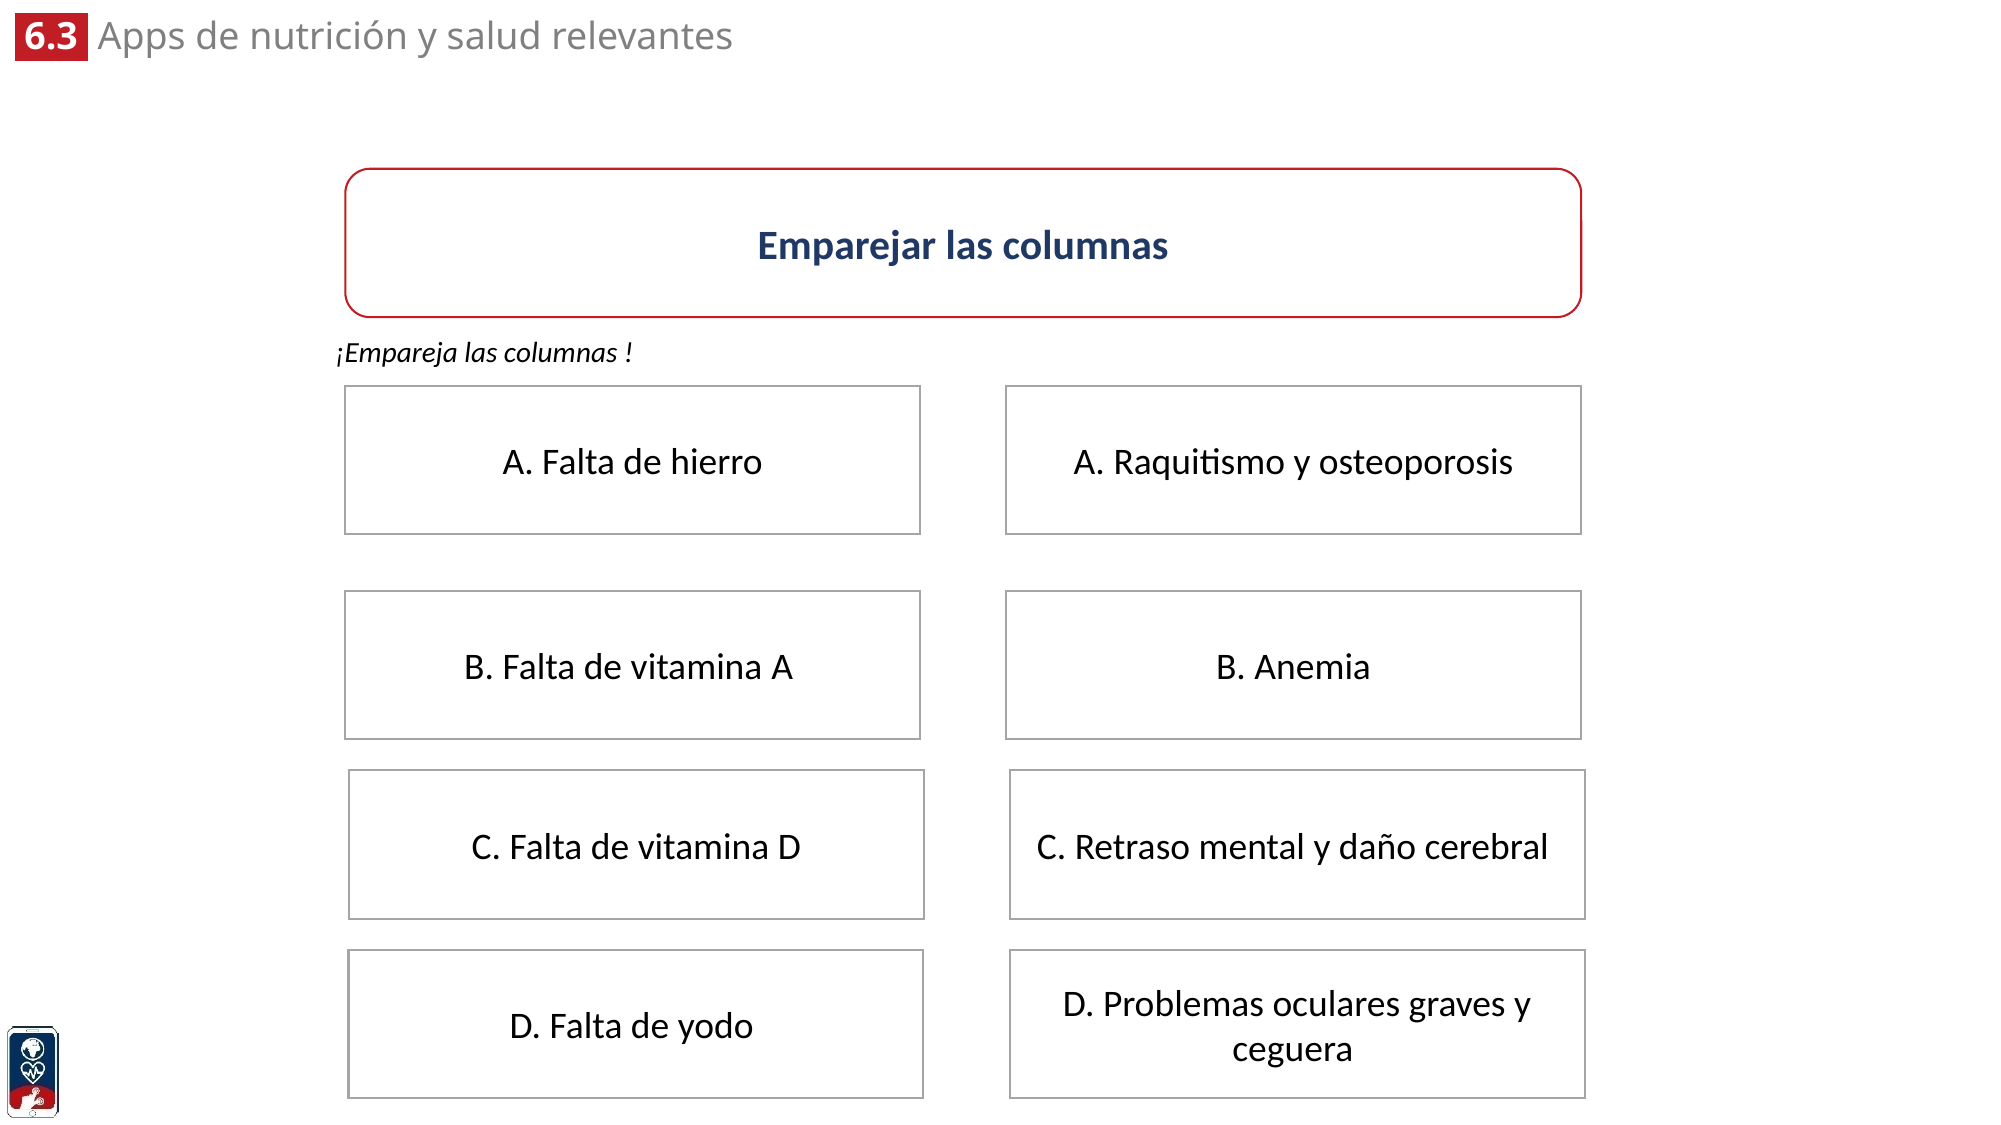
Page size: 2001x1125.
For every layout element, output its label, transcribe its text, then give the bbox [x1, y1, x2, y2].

text_box Emparejar las columnas [344, 167, 1583, 319]
text_box B. Anemia [1005, 590, 1582, 740]
text_box B. Falta de vitamina A [344, 590, 921, 740]
text_box D. Falta de yodo [347, 949, 924, 1099]
text_box A. Raquitismo y osteoporosis [1005, 385, 1582, 535]
text_box A. Falta de hierro [344, 385, 921, 535]
text_box C. Retraso mental y daño cerebral [1009, 769, 1586, 920]
text_box ¡Empareja las columnas ! [320, 325, 649, 376]
text_box D. Problemas oculares graves y ceguera [1009, 949, 1586, 1099]
picture [7, 1026, 59, 1118]
text_box C. Falta de vitamina D [348, 769, 925, 920]
